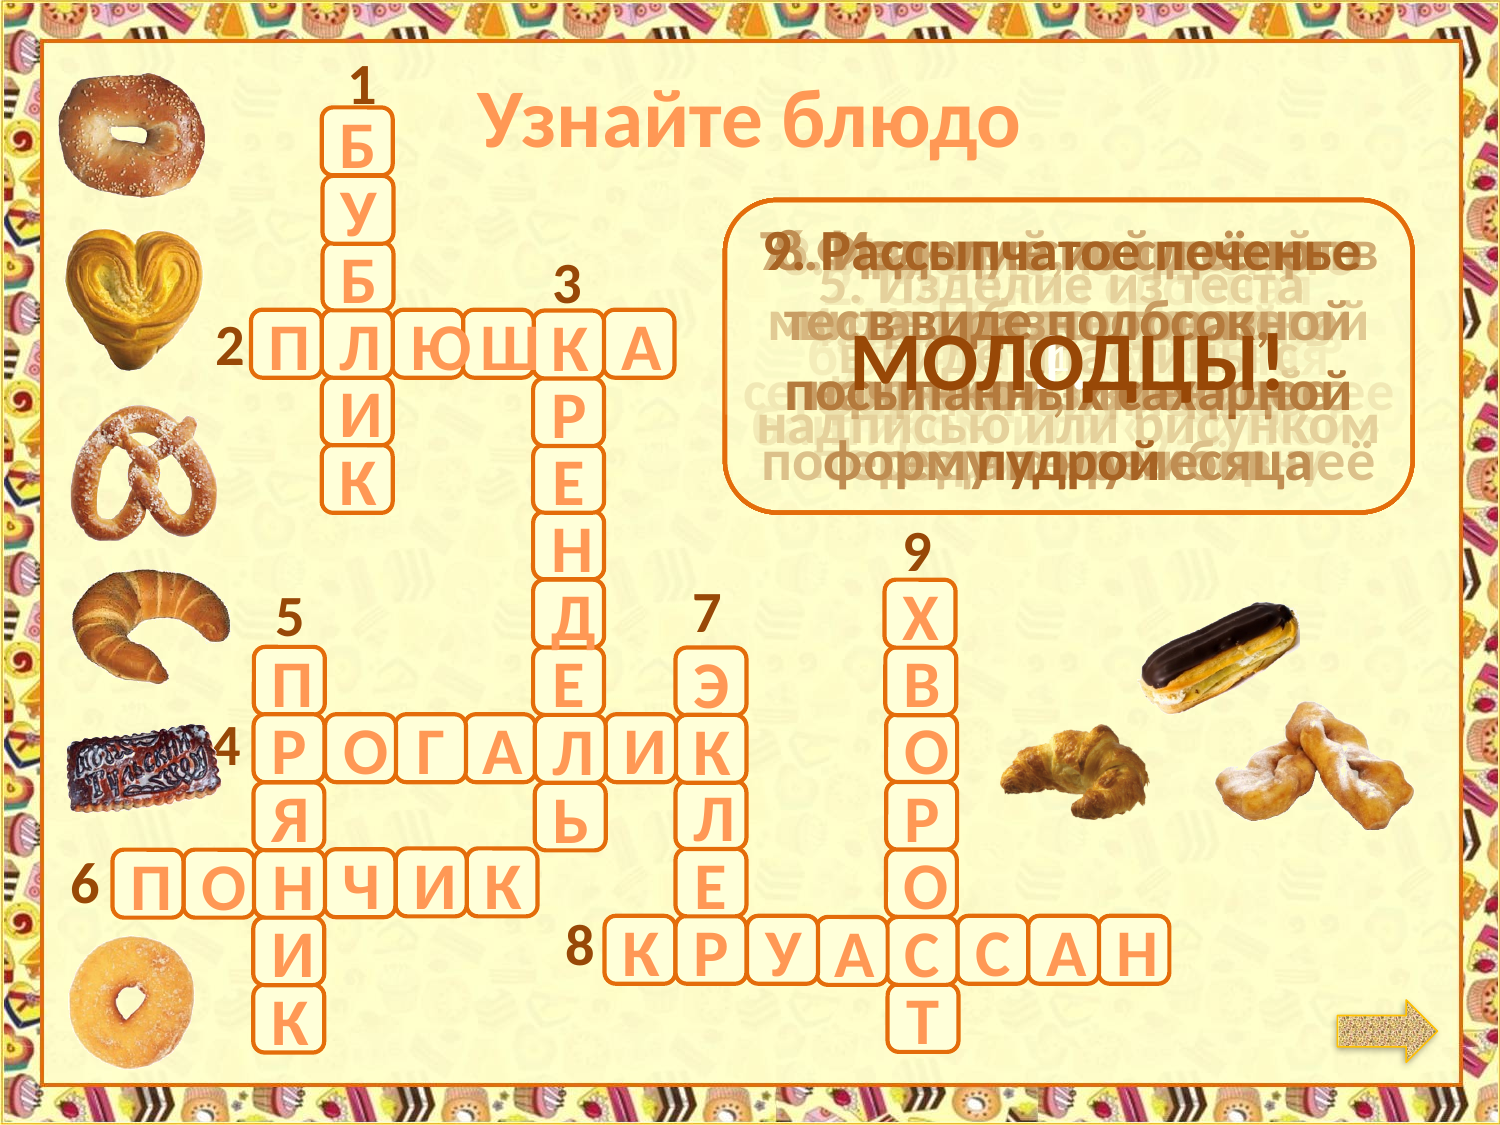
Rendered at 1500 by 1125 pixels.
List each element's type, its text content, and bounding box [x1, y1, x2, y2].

text_box Х [882, 578, 958, 650]
text_box О [325, 712, 399, 785]
text_box Н [530, 512, 607, 582]
text_box Н [251, 850, 328, 920]
text_box И [395, 846, 469, 919]
text_box А [604, 307, 677, 380]
text_box Р [530, 379, 607, 449]
text_box Г [396, 712, 469, 785]
text_box Е [530, 446, 607, 515]
text_box У [320, 175, 396, 246]
text_box А [817, 914, 890, 987]
text_box К [676, 712, 749, 785]
text_box О [884, 714, 960, 785]
text_box П [116, 847, 186, 920]
text_box Л [319, 310, 395, 380]
text_box П [251, 645, 327, 714]
text_box С [887, 914, 960, 987]
text_box Б [319, 105, 395, 178]
text_box К [533, 309, 607, 381]
text_box 1 [333, 39, 393, 124]
text_box Р [884, 782, 960, 852]
text_box 5 [260, 570, 320, 655]
text_box Р [673, 916, 749, 986]
text_box И [251, 917, 327, 988]
text_box Ь [532, 783, 608, 853]
text_box О [183, 847, 254, 920]
text_box К [319, 445, 395, 515]
text_box О [883, 849, 959, 917]
text_box Ю [393, 307, 466, 380]
text_box Ш [463, 307, 536, 380]
text_box С [957, 913, 1031, 986]
text_box Т [885, 984, 961, 1054]
text_box У [747, 913, 821, 986]
text_box Р [258, 712, 327, 785]
text_box И [605, 712, 679, 785]
text_box Узнайте блюдо [463, 56, 1037, 172]
picture [0, 0, 1500, 1125]
text_box 8 [550, 900, 610, 985]
text_box К [610, 913, 675, 986]
text_box К [251, 985, 327, 1055]
text_box Б [320, 243, 396, 313]
text_box 3 [537, 237, 598, 323]
text_box К [467, 846, 540, 919]
text_box А [465, 712, 535, 785]
text_box И [319, 378, 395, 448]
text_box Л [673, 782, 749, 852]
text_box Ч [325, 847, 398, 920]
text_box 4 [229, 699, 258, 785]
text_box 7 [677, 567, 738, 652]
text_box 2 [200, 299, 260, 385]
text_box Е [530, 647, 607, 717]
text_box Л [532, 714, 608, 785]
text_box Д [530, 580, 607, 650]
text_box [1336, 999, 1439, 1064]
text_box П [260, 307, 322, 380]
text_box 6 [55, 837, 116, 923]
text_box В [883, 647, 959, 718]
text_box Н [1099, 913, 1172, 986]
text_box Э [673, 645, 749, 715]
text_box Я [251, 782, 327, 853]
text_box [724, 199, 1413, 513]
text_box А [1028, 913, 1102, 986]
text_box 9 [887, 524, 948, 591]
text_box Е [673, 849, 749, 919]
